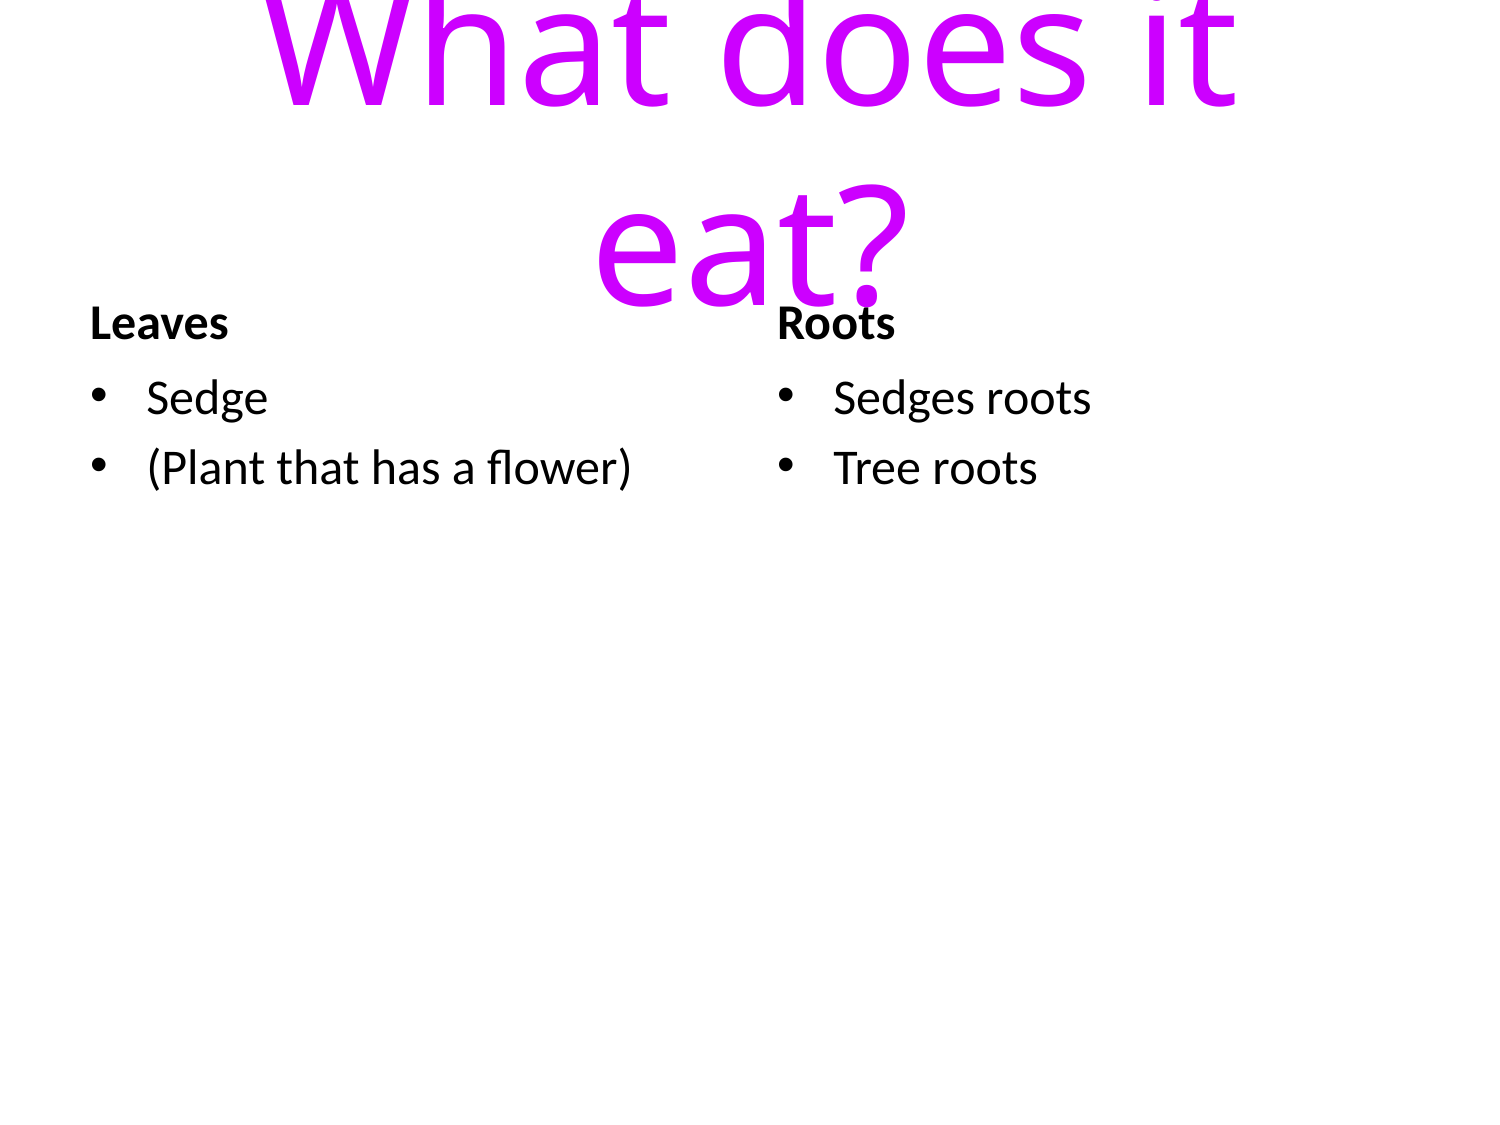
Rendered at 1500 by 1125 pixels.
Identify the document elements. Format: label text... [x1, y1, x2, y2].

title What does it eat? [75, 45, 1425, 233]
list Roots [761, 251, 1425, 356]
list Sedge (Plant that has a flower) [75, 356, 738, 1005]
list Sedges roots Tree roots [761, 356, 1425, 1005]
list Leaves [75, 251, 738, 356]
